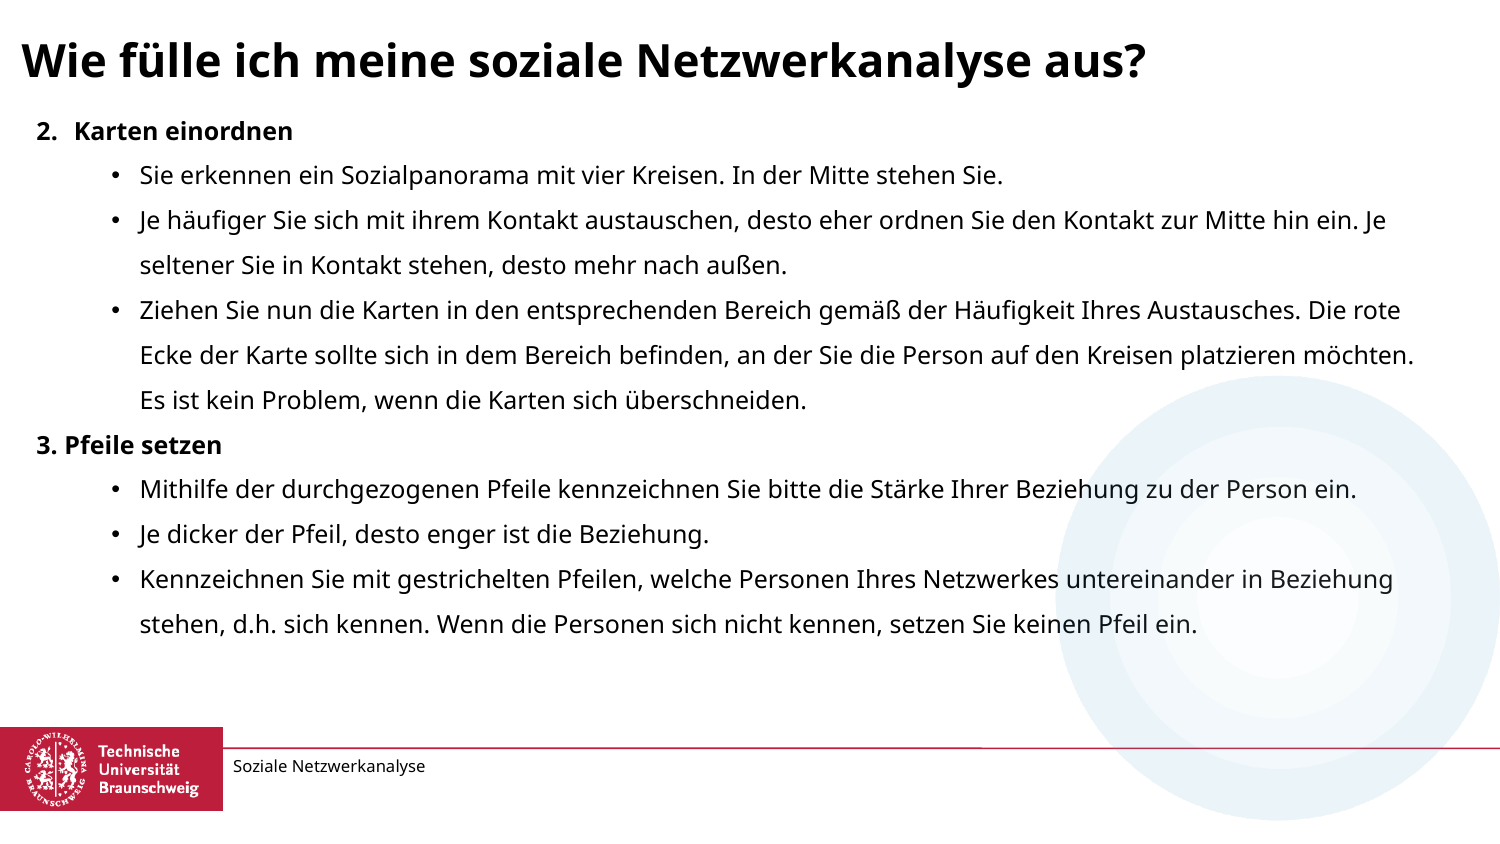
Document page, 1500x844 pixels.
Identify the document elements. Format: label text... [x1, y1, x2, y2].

title Wie fülle ich meine soziale Netzwerkanalyse aus? [21, 0, 1396, 88]
text_box Karten einordnen Sie erkennen ein Sozialpanorama mit vier Kreisen. In der Mitte stehen Sie. Je häufiger Sie sich mit ihrem Kontakt austauschen, desto eher ordnen Sie den Kontakt zur Mitte hin ein. Je seltener Sie in Kontakt stehen, desto mehr nach außen. Ziehen Sie nun die Karten in den entsprechenden Bereich gemäß der Häufigkeit Ihres Austausches. Die rote Ecke der Karte sollte sich in dem Bereich befinden, an der Sie die Person auf den Kreisen platzieren möchten. Es ist kein Problem, wenn die Karten sich überschneiden. 3. Pfeile setzen Mithilfe der durchgezogenen Pfeile kennzeichnen Sie bitte die Stärke Ihrer Beziehung zu der Person ein. Je dicker der Pfeil, desto enger ist die Beziehung. Kennzeichnen Sie mit gestrichelten Pfeilen, welche Personen Ihres Netzwerkes untereinander in Beziehung stehen, d.h. sich kennen. Wenn die Personen sich nicht kennen, setzen Sie keinen Pfeil ein. [21, 92, 1445, 646]
picture [0, 727, 223, 811]
picture [1055, 374, 1500, 821]
